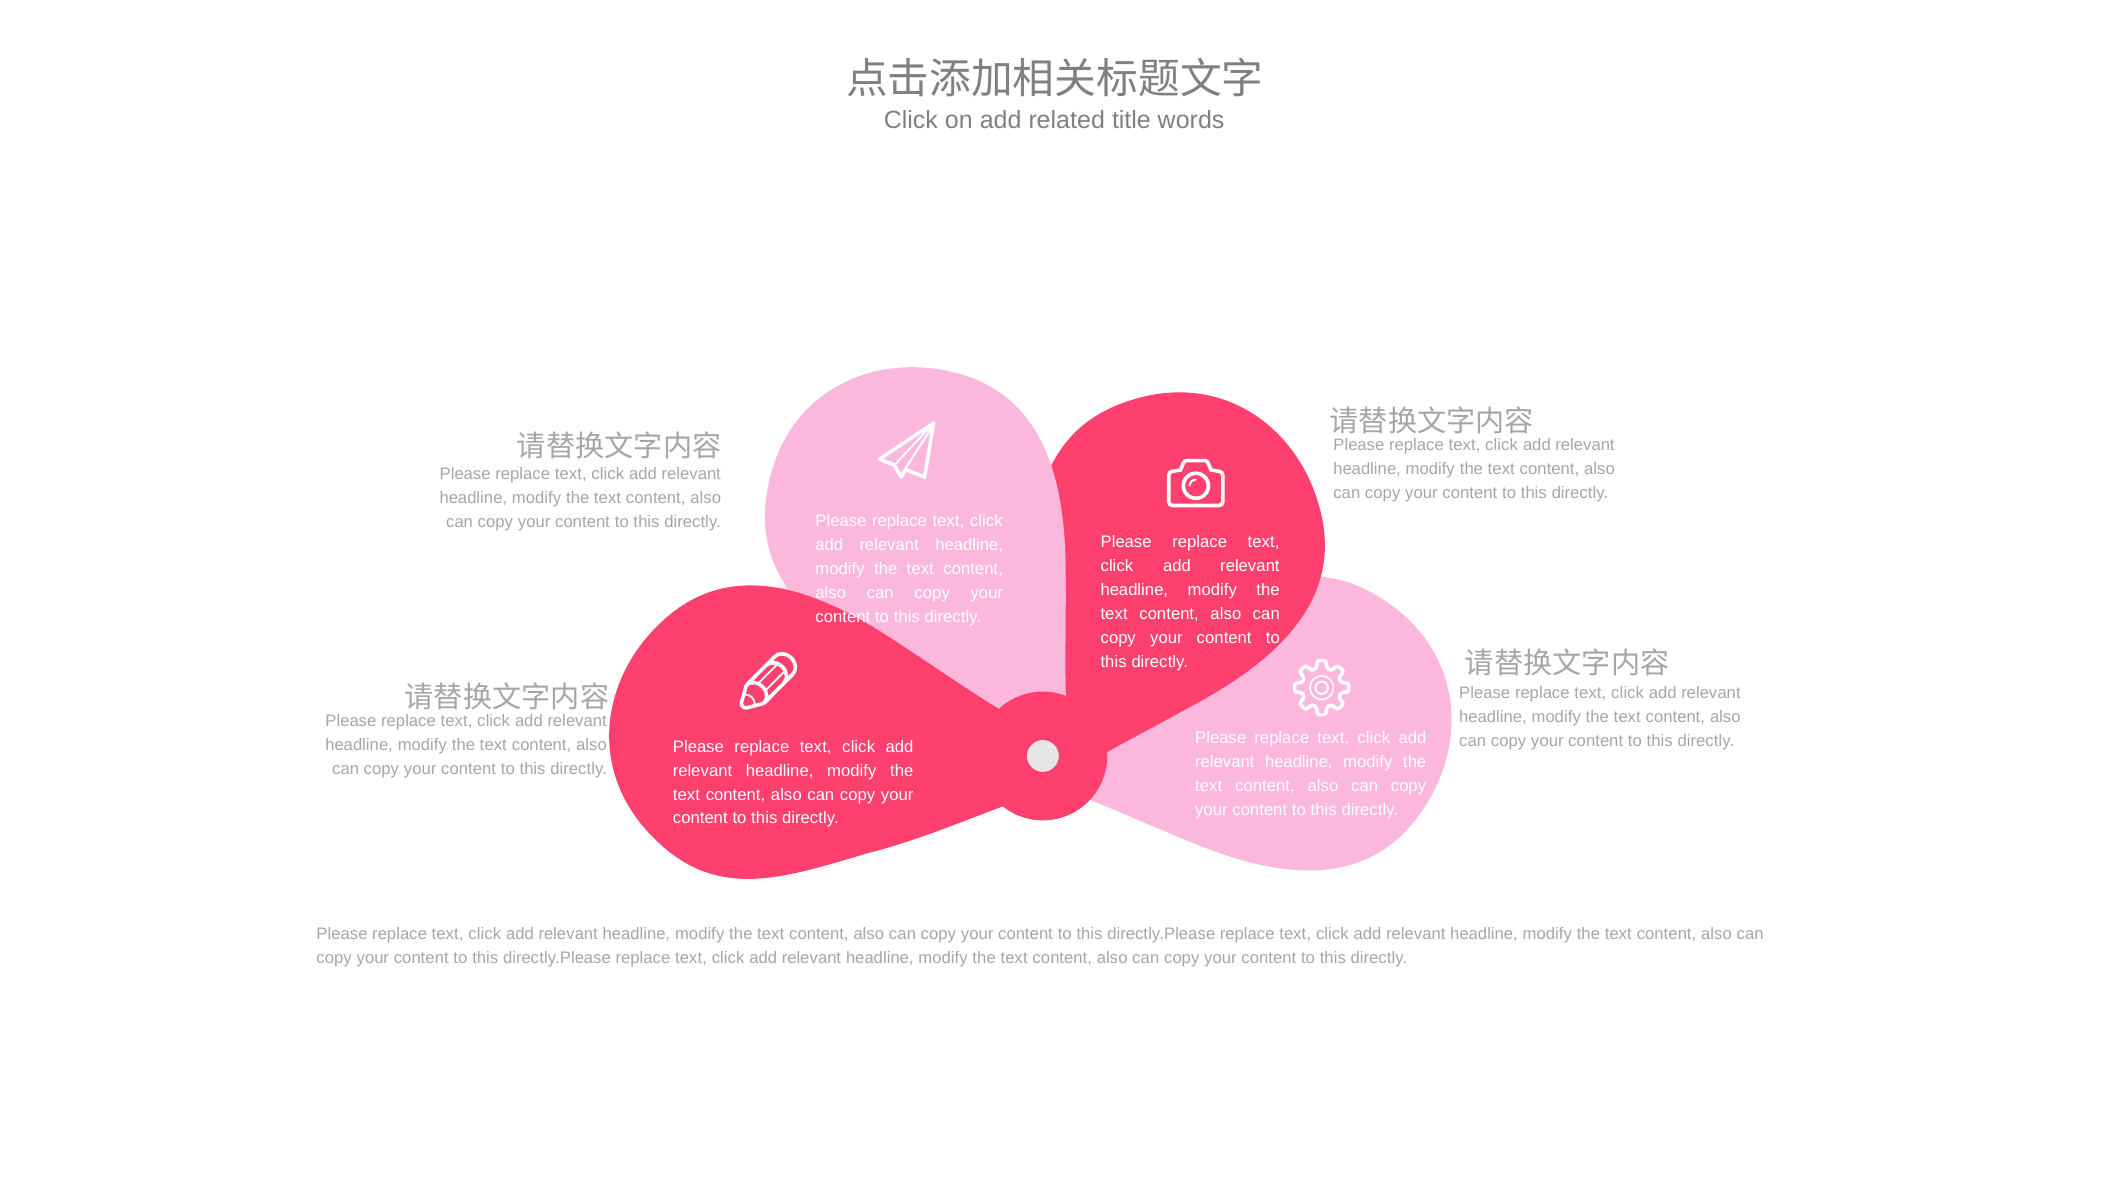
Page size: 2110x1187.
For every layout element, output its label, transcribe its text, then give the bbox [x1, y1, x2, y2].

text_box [624, 373, 1442, 921]
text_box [295, 671, 611, 777]
text_box Click on add related title words [864, 95, 1246, 158]
text_box 点击添加相关标题文字 [803, 44, 1307, 107]
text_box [1442, 395, 1644, 501]
text_box Please replace text, click add relevant headline, modify the text content, also can copy your content to this directly.Please replace text, click add relevant headline, modify the text content, also can copy your content to this directly.Please replace text, click add relevant headline, modify the text content, also can copy your content to this directly. [316, 918, 1793, 967]
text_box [1459, 637, 1771, 749]
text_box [409, 420, 624, 530]
